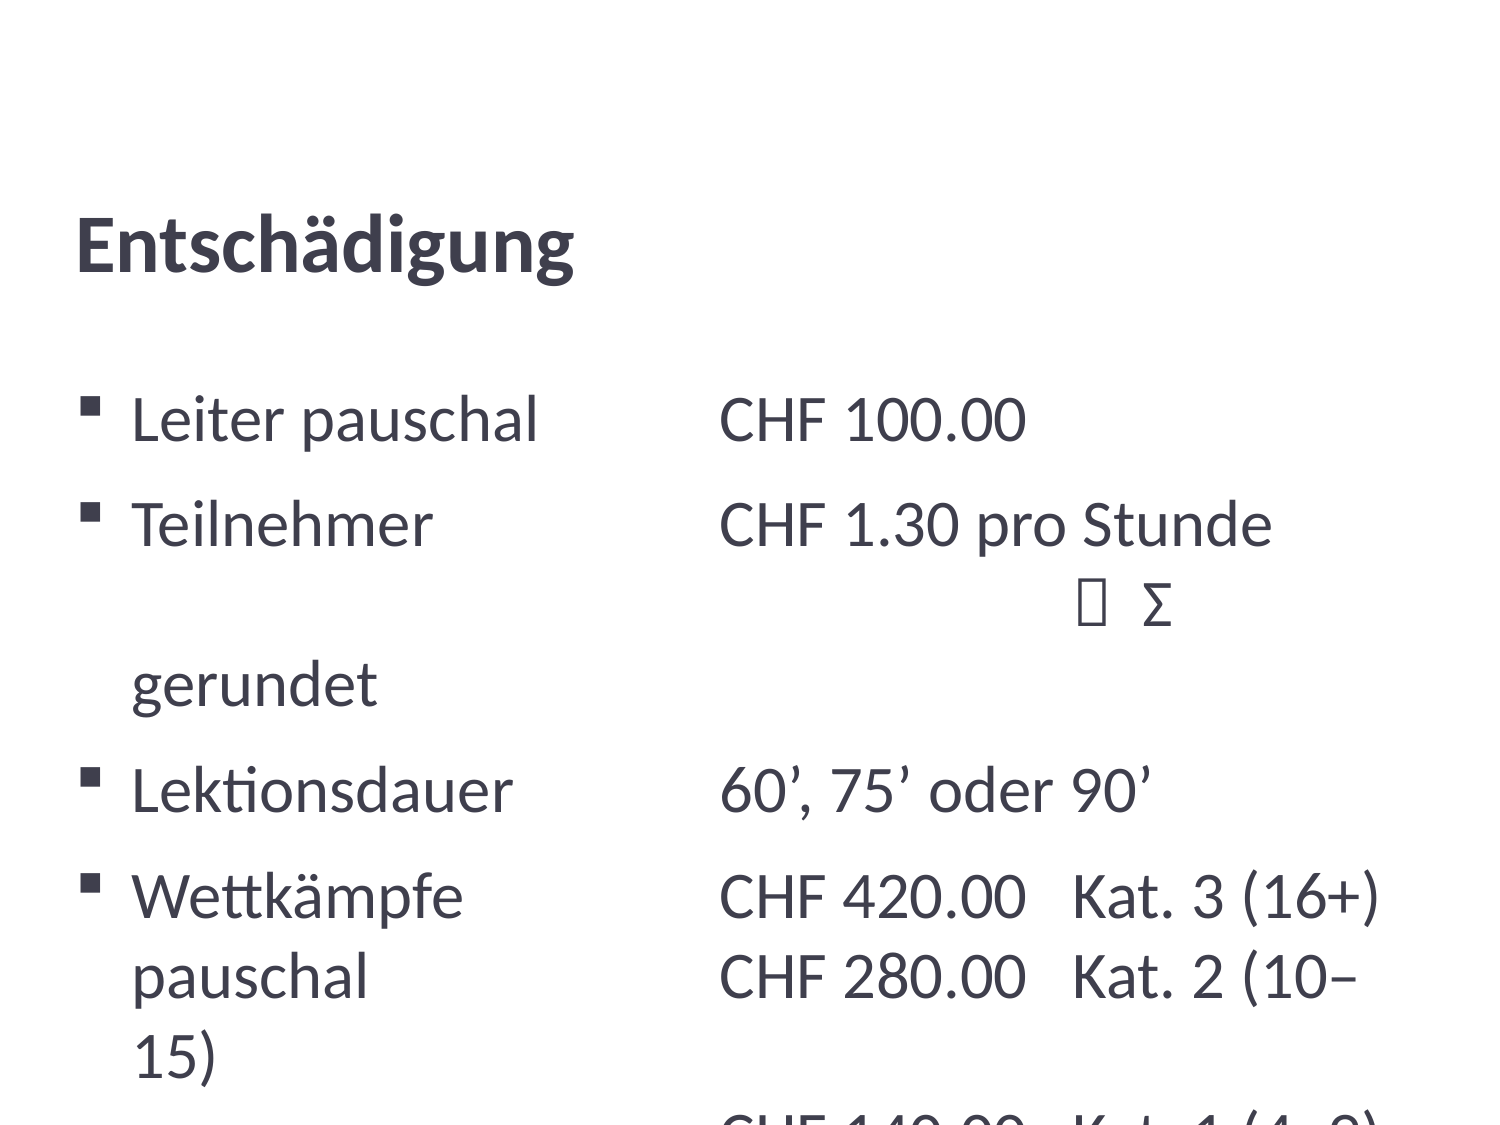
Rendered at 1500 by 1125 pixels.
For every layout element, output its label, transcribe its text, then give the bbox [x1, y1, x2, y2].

title Entschädigung [75, 164, 1425, 315]
list Leiter pauschal CHF 100.00 Teilnehmer CHF 1.30 pro Stunde  Σ gerundet Lektionsdauer 60’, 75’ oder 90’ Wettkämpfe CHF 420.00 Kat. 3 (16+) pauschal CHF 280.00 Kat. 2 (10–15) CHF 140.00 Kat. 1 (4–9) [75, 366, 1425, 1047]
